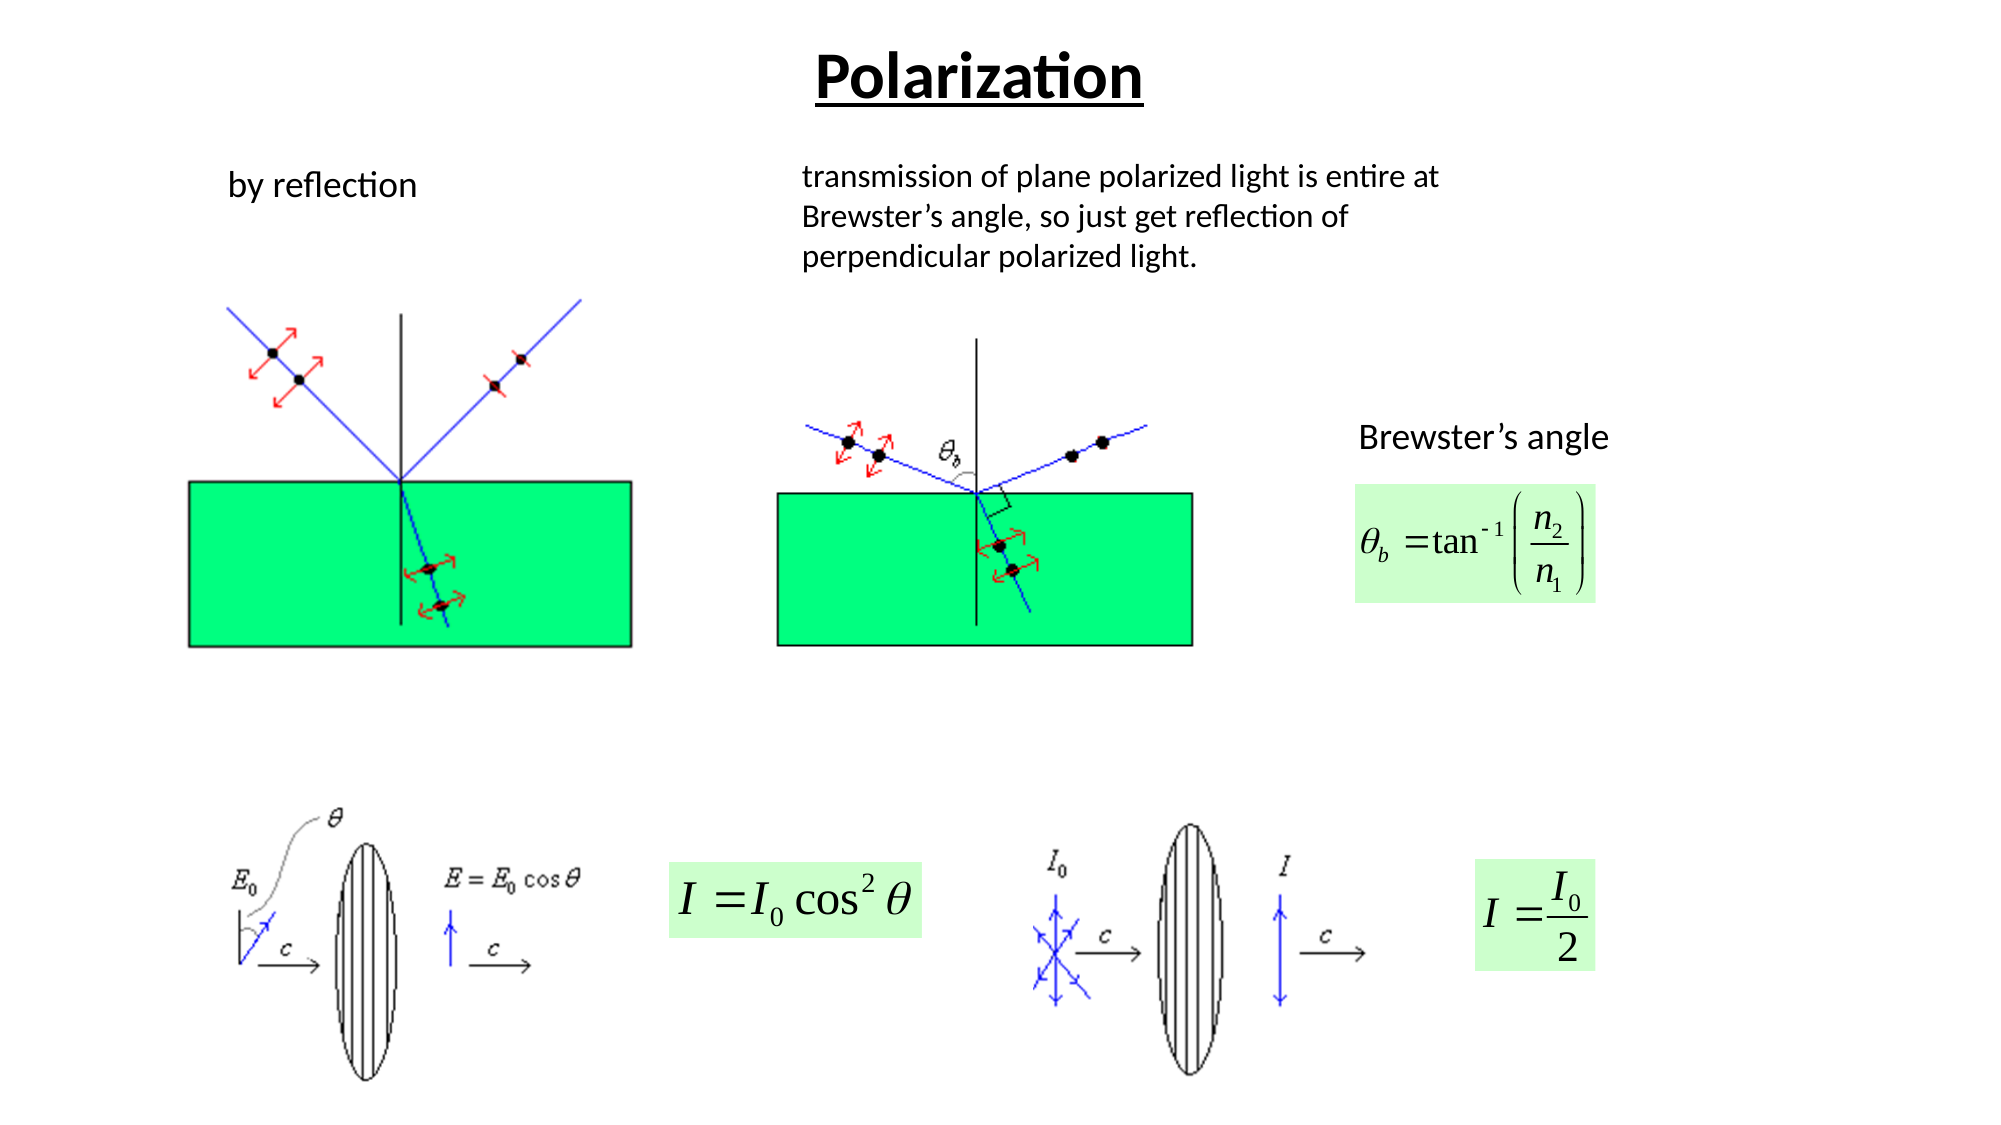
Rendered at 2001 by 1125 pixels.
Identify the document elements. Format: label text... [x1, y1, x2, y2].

text_box by reflection [212, 153, 467, 213]
text_box Brewster’s angle [1344, 404, 1651, 464]
text_box Polarization [800, 24, 1188, 119]
picture [1033, 808, 1378, 1082]
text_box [1474, 858, 1596, 972]
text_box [669, 861, 922, 939]
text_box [741, 275, 1249, 707]
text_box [1354, 483, 1596, 603]
text_box transmission of plane polarized light is entire at Brewster’s angle, so just get reflection of perpendicular polarized light. [787, 146, 1491, 281]
picture [167, 276, 646, 663]
picture [212, 797, 600, 1093]
